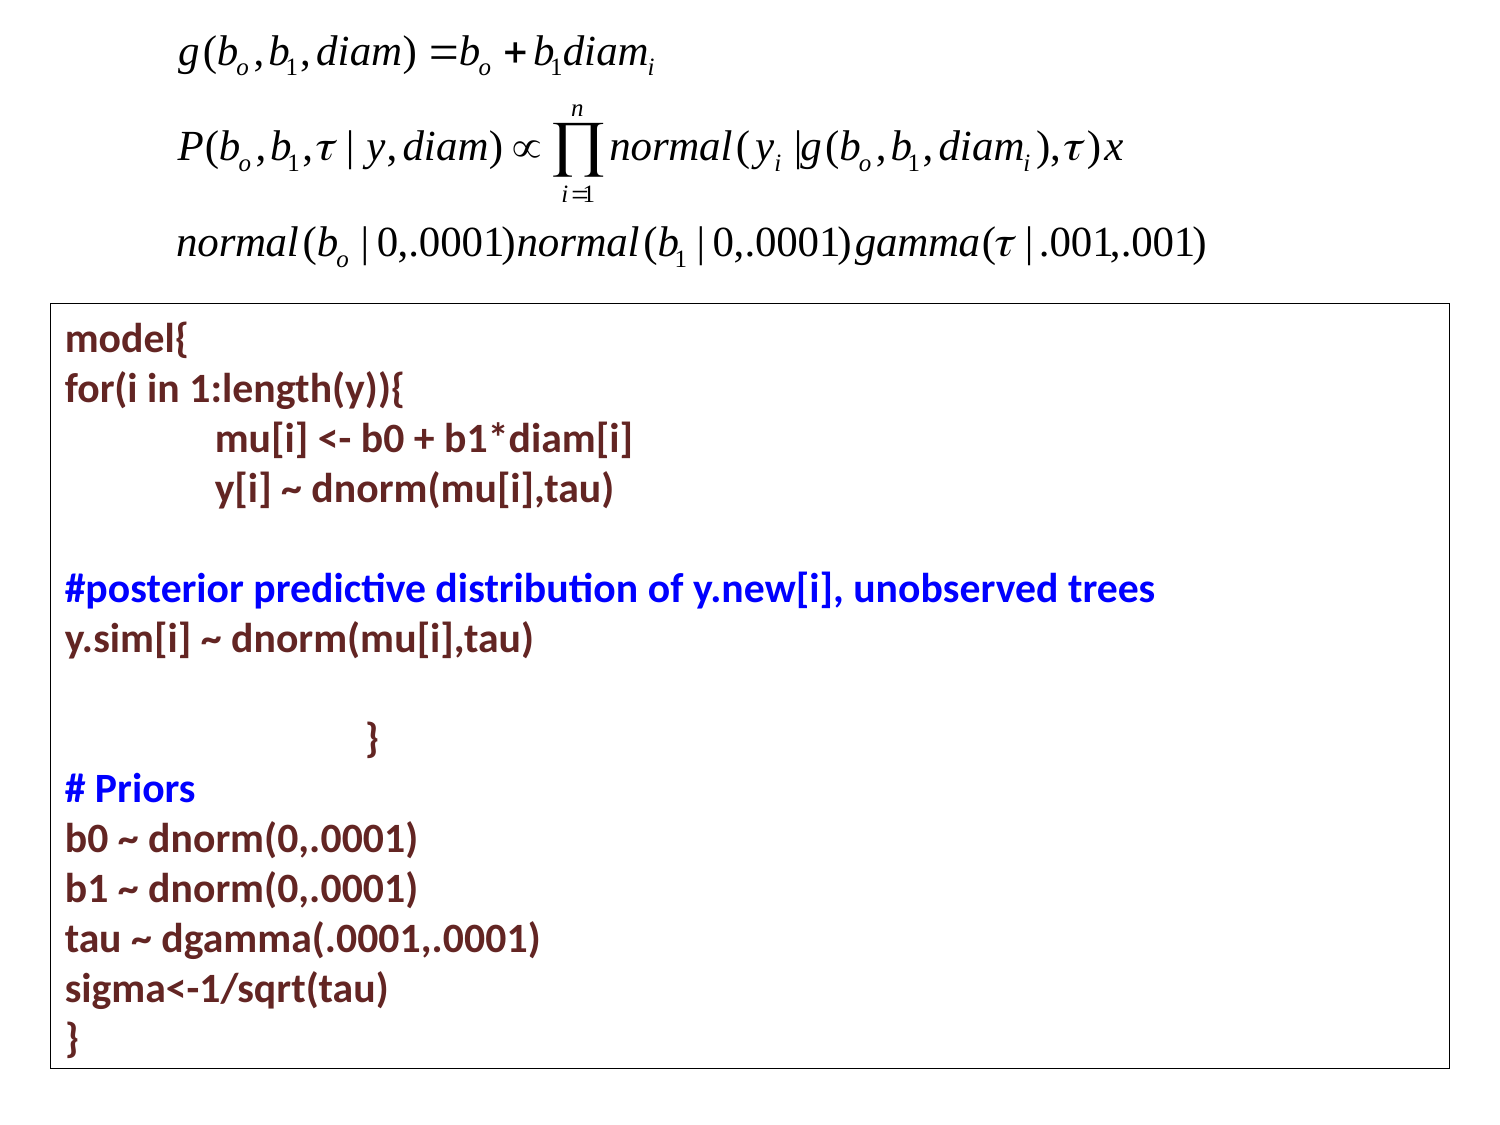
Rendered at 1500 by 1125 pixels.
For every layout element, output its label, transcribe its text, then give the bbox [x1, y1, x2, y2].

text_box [169, 24, 1213, 276]
text_box model{ for(i in 1:length(y)){ mu[i] <- b0 + b1*diam[i] y[i] ~ dnorm(mu[i],tau) #posterior predictive distribution of y.new[i], unobserved trees y.sim[i] ~ dnorm(mu[i],tau) } # Priors b0 ~ dnorm(0,.0001) b1 ~ dnorm(0,.0001) tau ~ dgamma(.0001,.0001) sigma<-1/sqrt(tau) } [50, 303, 1450, 1069]
